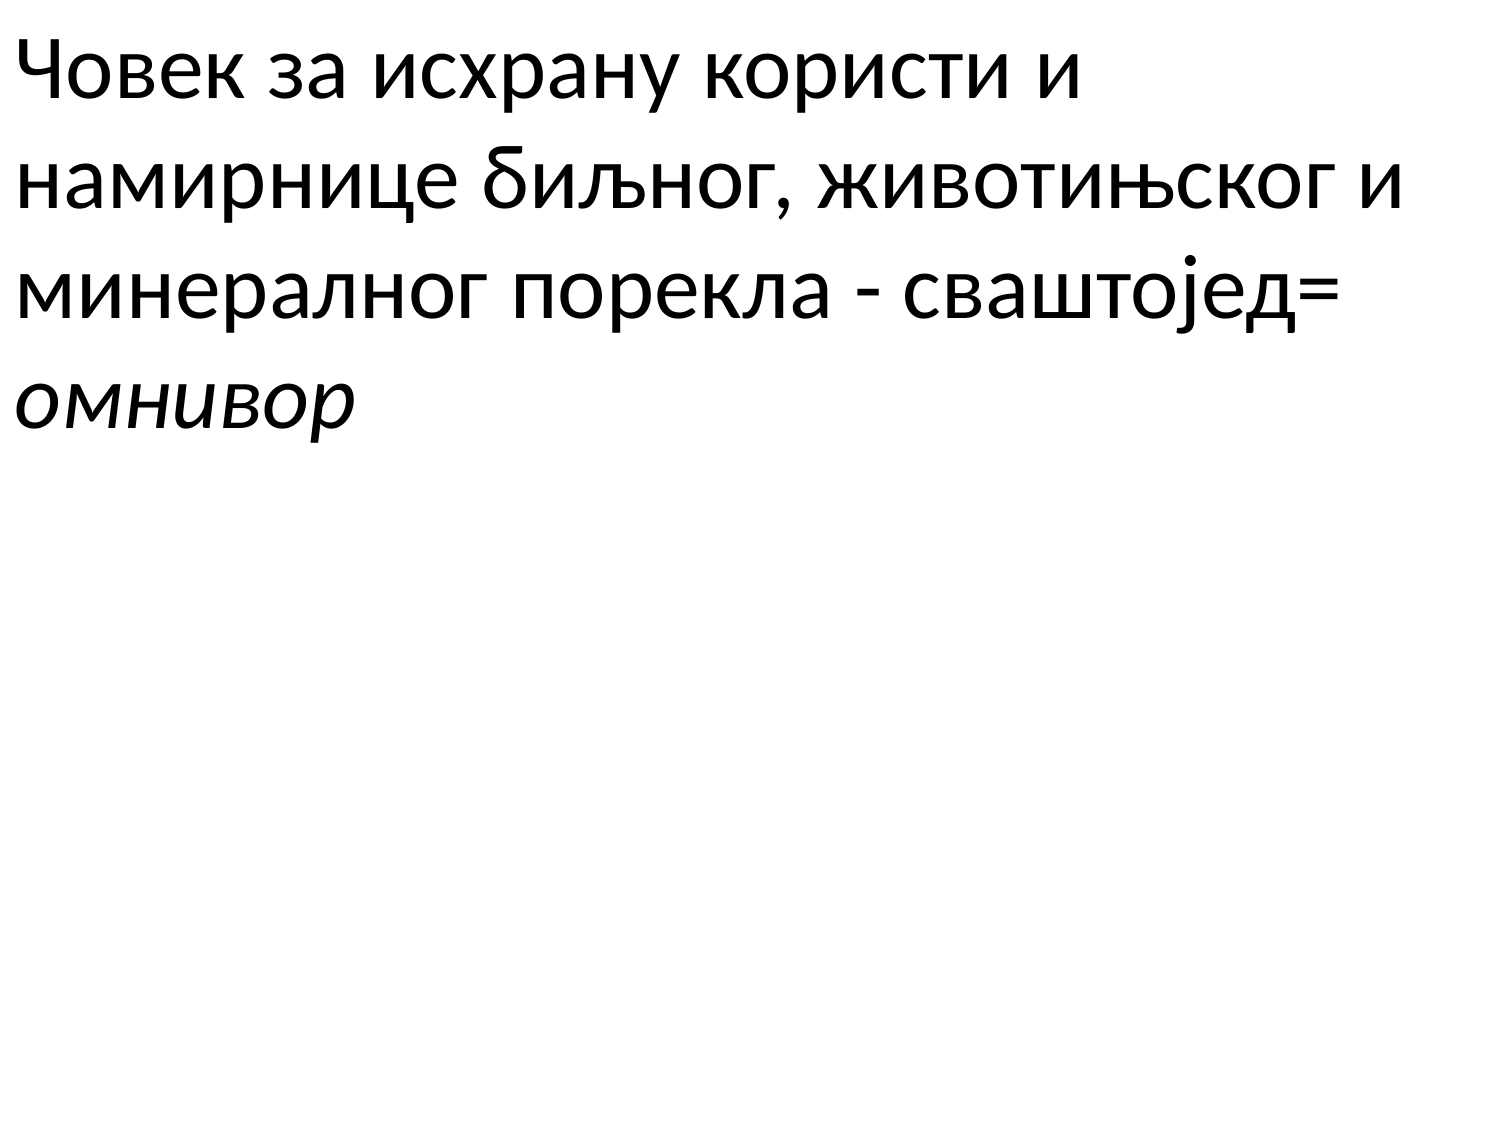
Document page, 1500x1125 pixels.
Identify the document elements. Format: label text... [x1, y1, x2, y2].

text_box Човек за исхрану користи и намирнице биљног, животињског и минералног порекла - сваштојед= омнивор [0, 0, 1500, 535]
